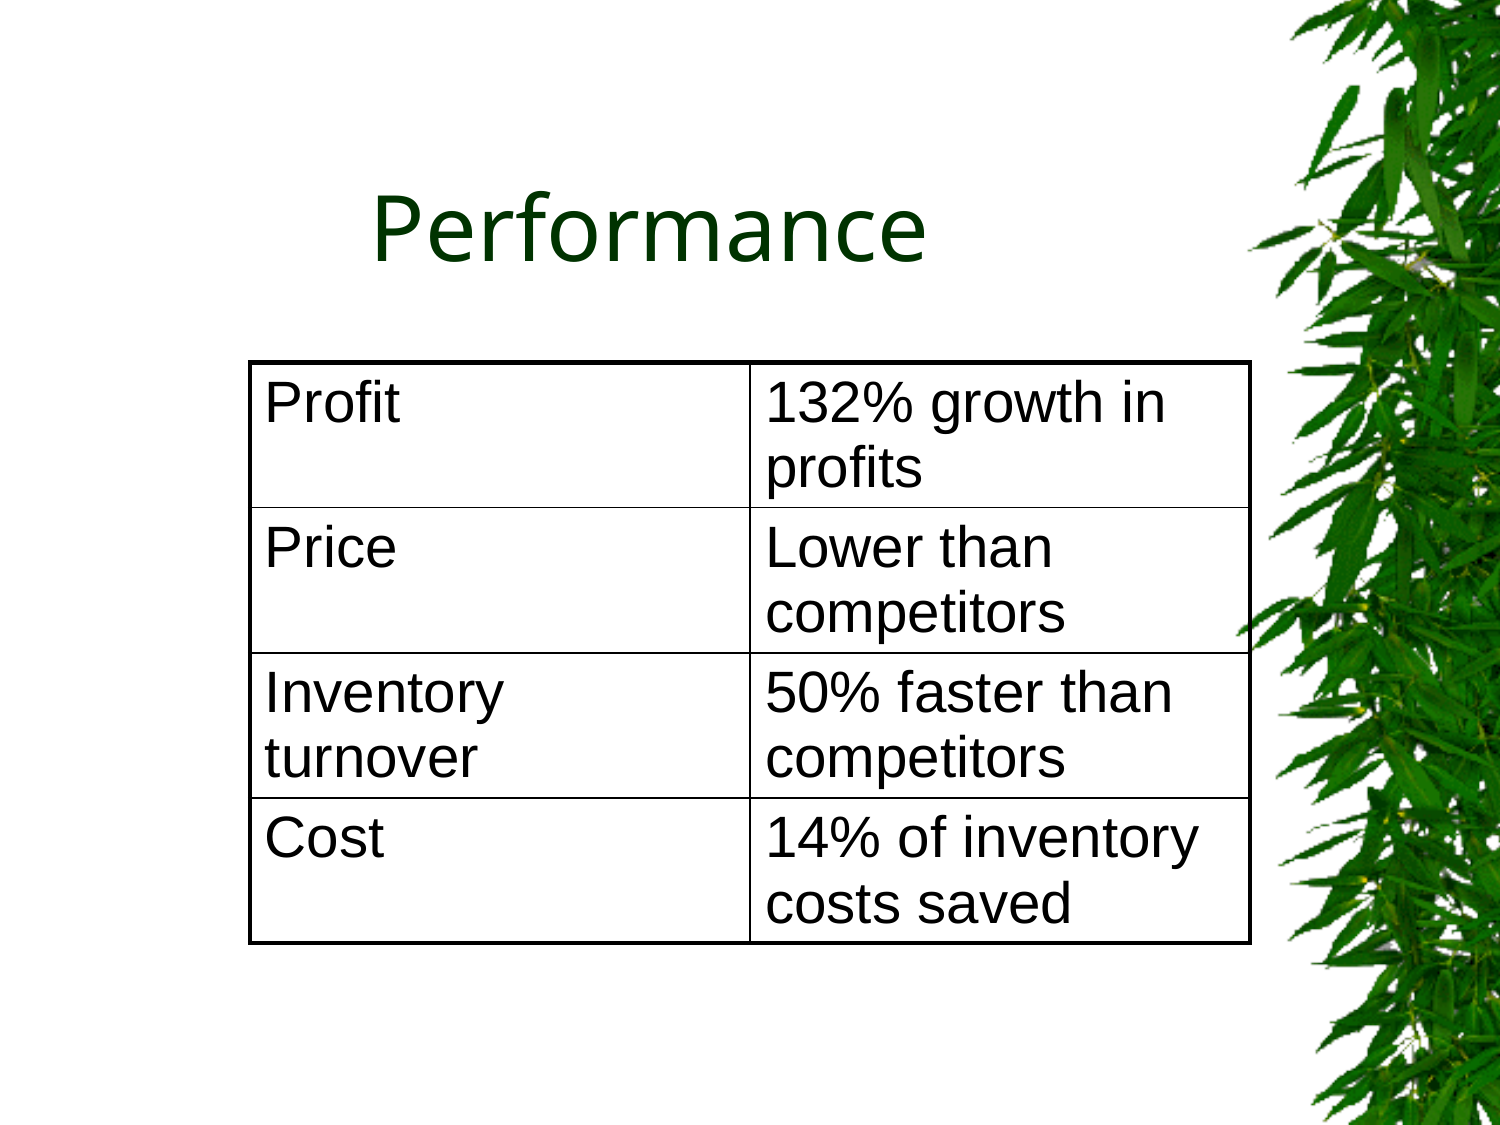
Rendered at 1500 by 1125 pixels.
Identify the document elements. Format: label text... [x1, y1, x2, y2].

picture [1206, 0, 1500, 1125]
table_cell Price [252, 508, 749, 652]
table_cell 50% faster than competitors [751, 654, 1248, 797]
table_header 132% growth in profits [751, 365, 1248, 507]
table_cell Inventory turnover [252, 654, 749, 797]
title Performance [37, 162, 1263, 288]
table_cell Lower than competitors [751, 508, 1248, 652]
table_cell 14% of inventory costs saved [751, 799, 1248, 941]
table_header Profit [252, 365, 749, 507]
table_cell Cost [252, 799, 749, 941]
